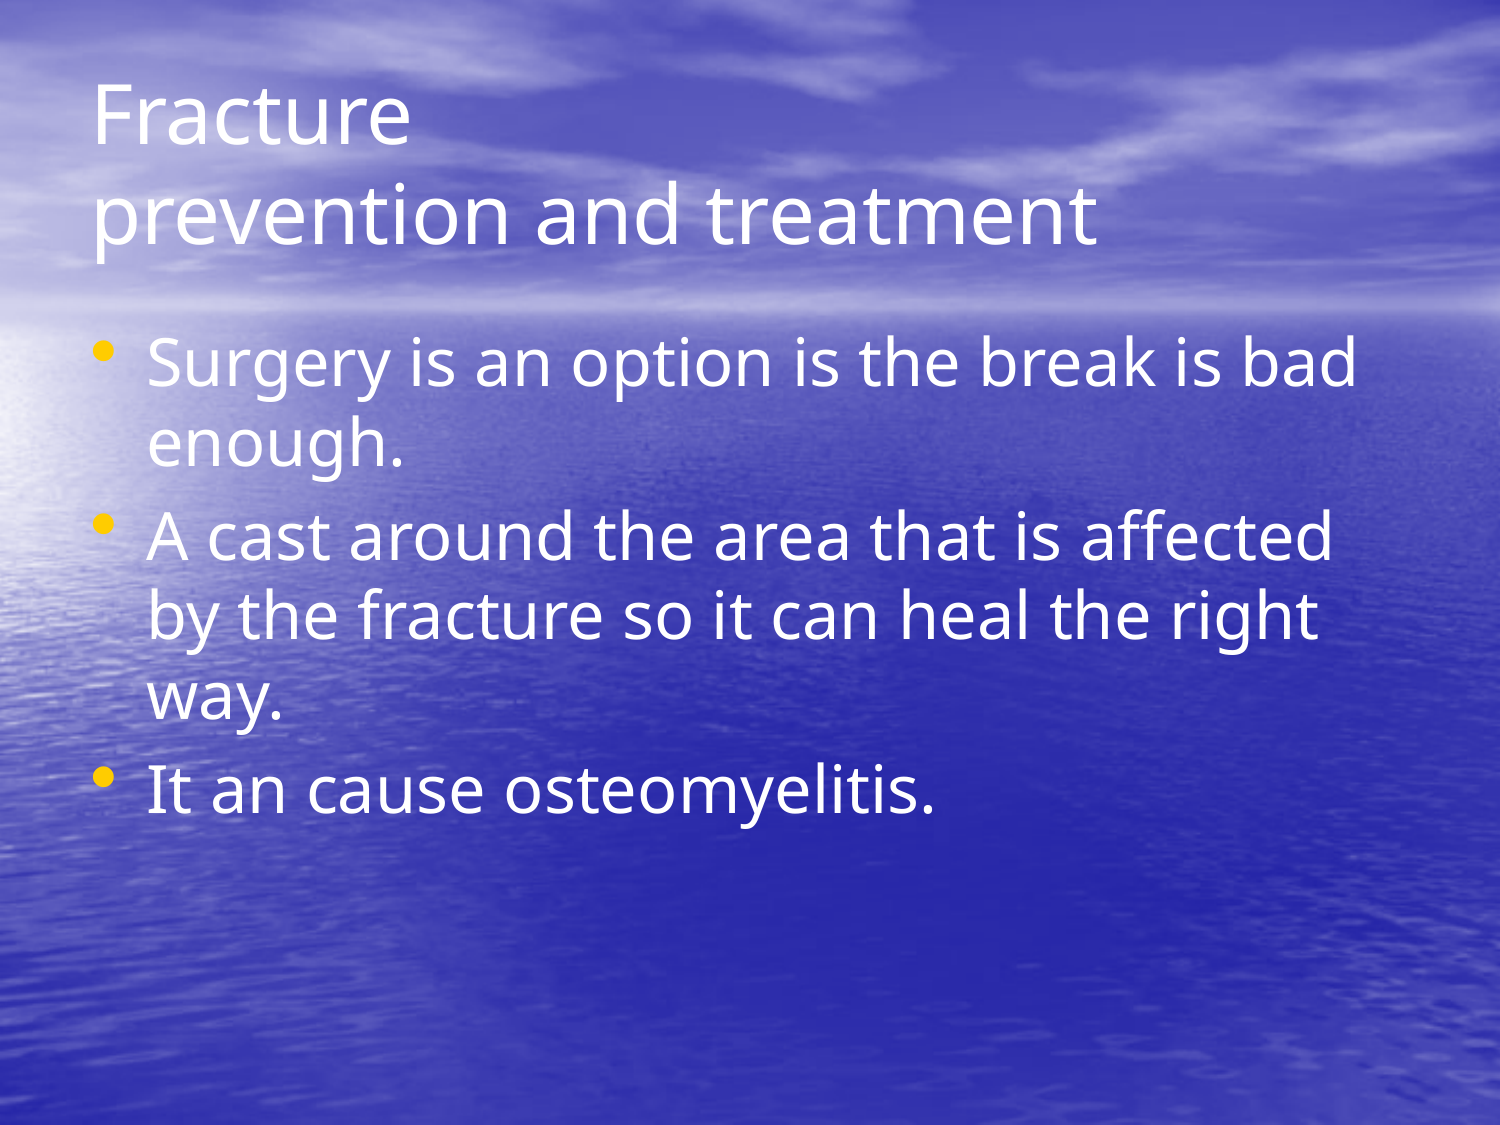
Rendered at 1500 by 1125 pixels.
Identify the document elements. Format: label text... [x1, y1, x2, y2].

list Surgery is an option is the break is bad enough. A cast around the area that is affected by the fracture so it can heal the right way. It an cause osteomyelitis. [74, 312, 1426, 988]
title Fracture prevention and treatment [74, 47, 1426, 276]
